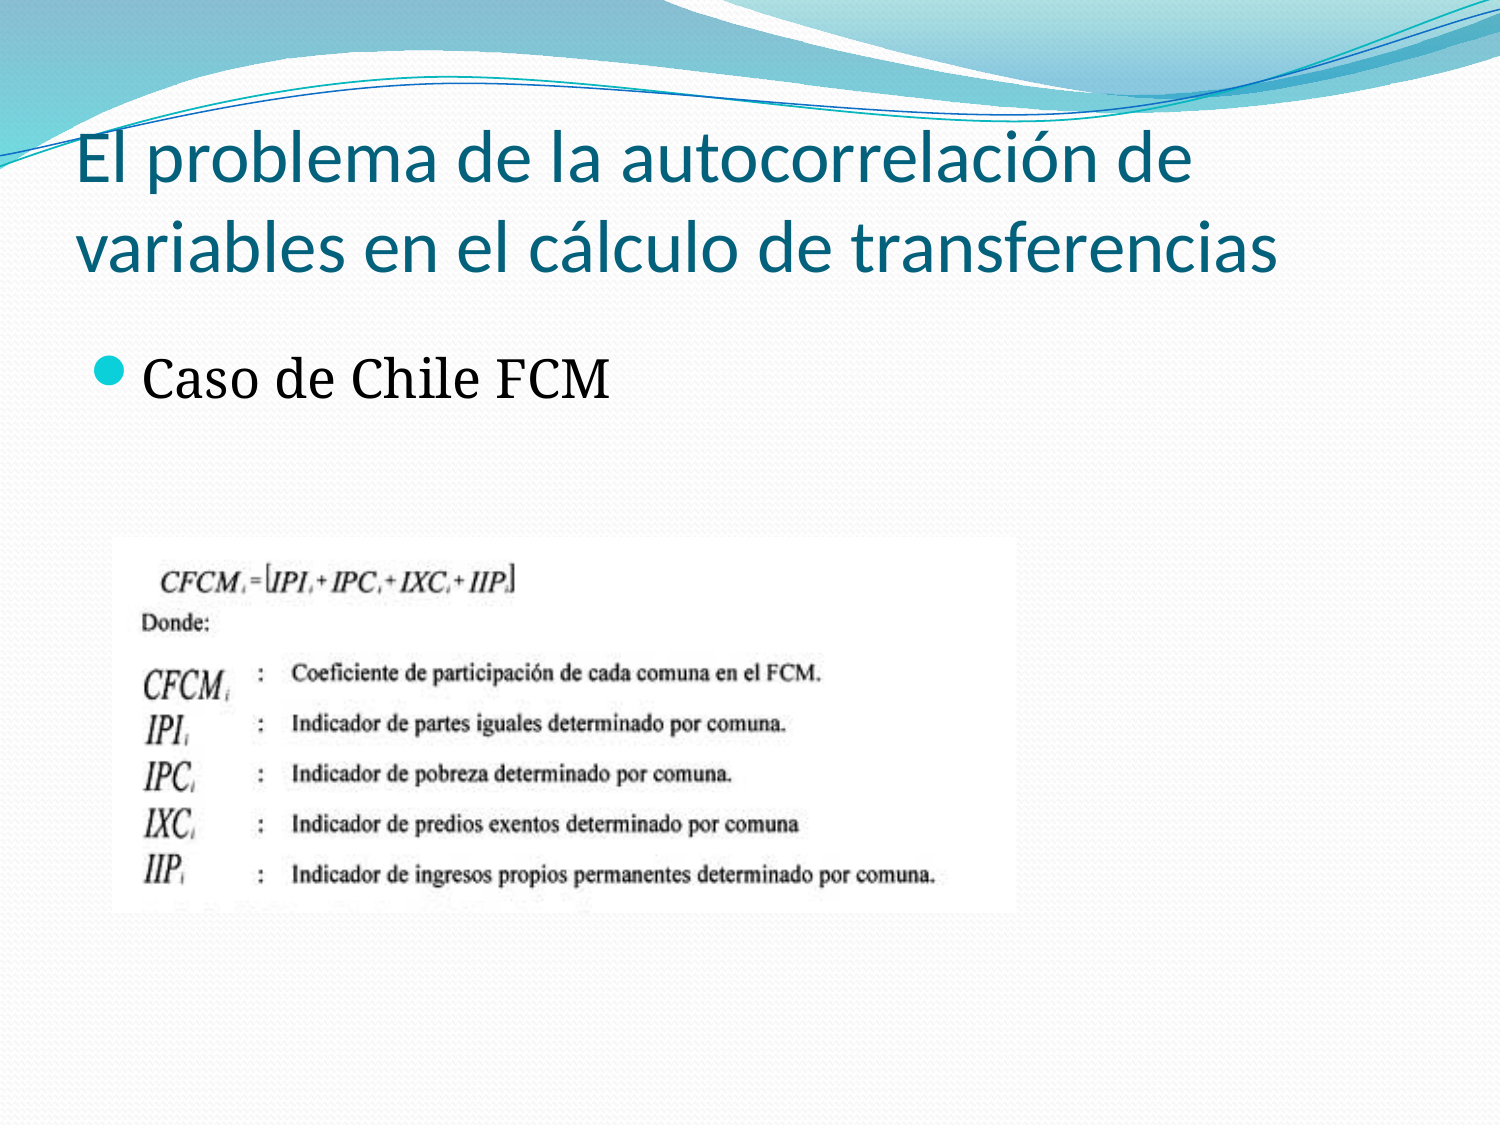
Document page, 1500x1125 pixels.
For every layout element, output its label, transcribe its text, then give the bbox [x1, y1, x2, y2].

title El problema de la autocorrelación de variables en el cálculo de transferencias [75, 45, 1425, 288]
list Caso de Chile FCM [75, 337, 1425, 525]
picture [112, 537, 1016, 913]
